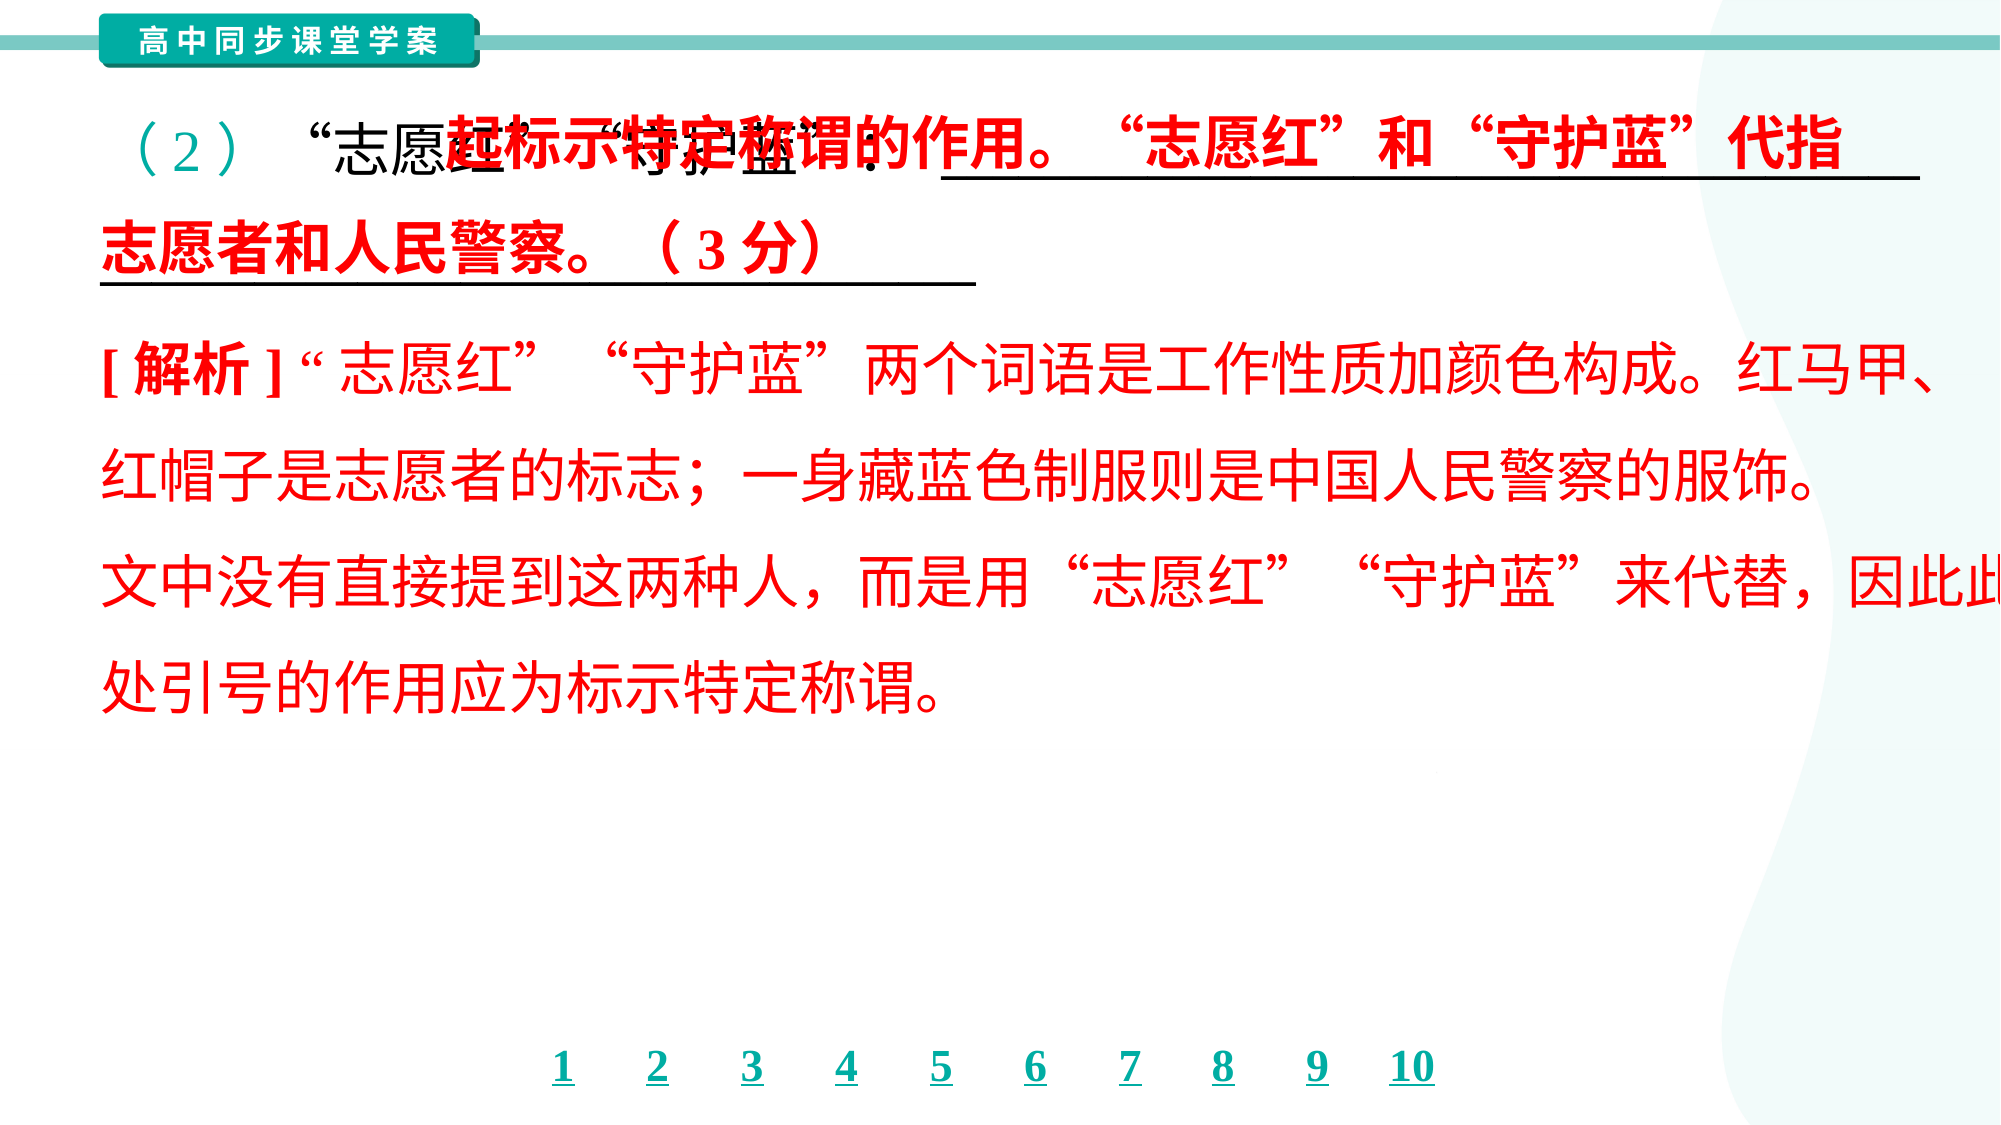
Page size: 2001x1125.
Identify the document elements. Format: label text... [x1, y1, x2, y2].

text_box （2）“志愿红”“守护蓝”： ______________________________________ __________________________________ [100, 282, 1899, 289]
text_box [解析] “志愿红”“守护蓝”两个词语是工作性质加颜色构成。红马甲、 红帽子是志愿者的标志；一身藏蓝色制服则是中国人民警察的服饰。 文中没有直接提到这两种人，而是用“志愿红”“守护蓝”来代替，因此此 处引号的作用应为标示特定称谓。 [100, 296, 1899, 722]
picture [0, 0, 2000, 1125]
text_box 起标示特定称谓的作用。“志愿红”和“守护蓝”代指志愿者和人民警察。（3分） [100, 71, 1899, 282]
